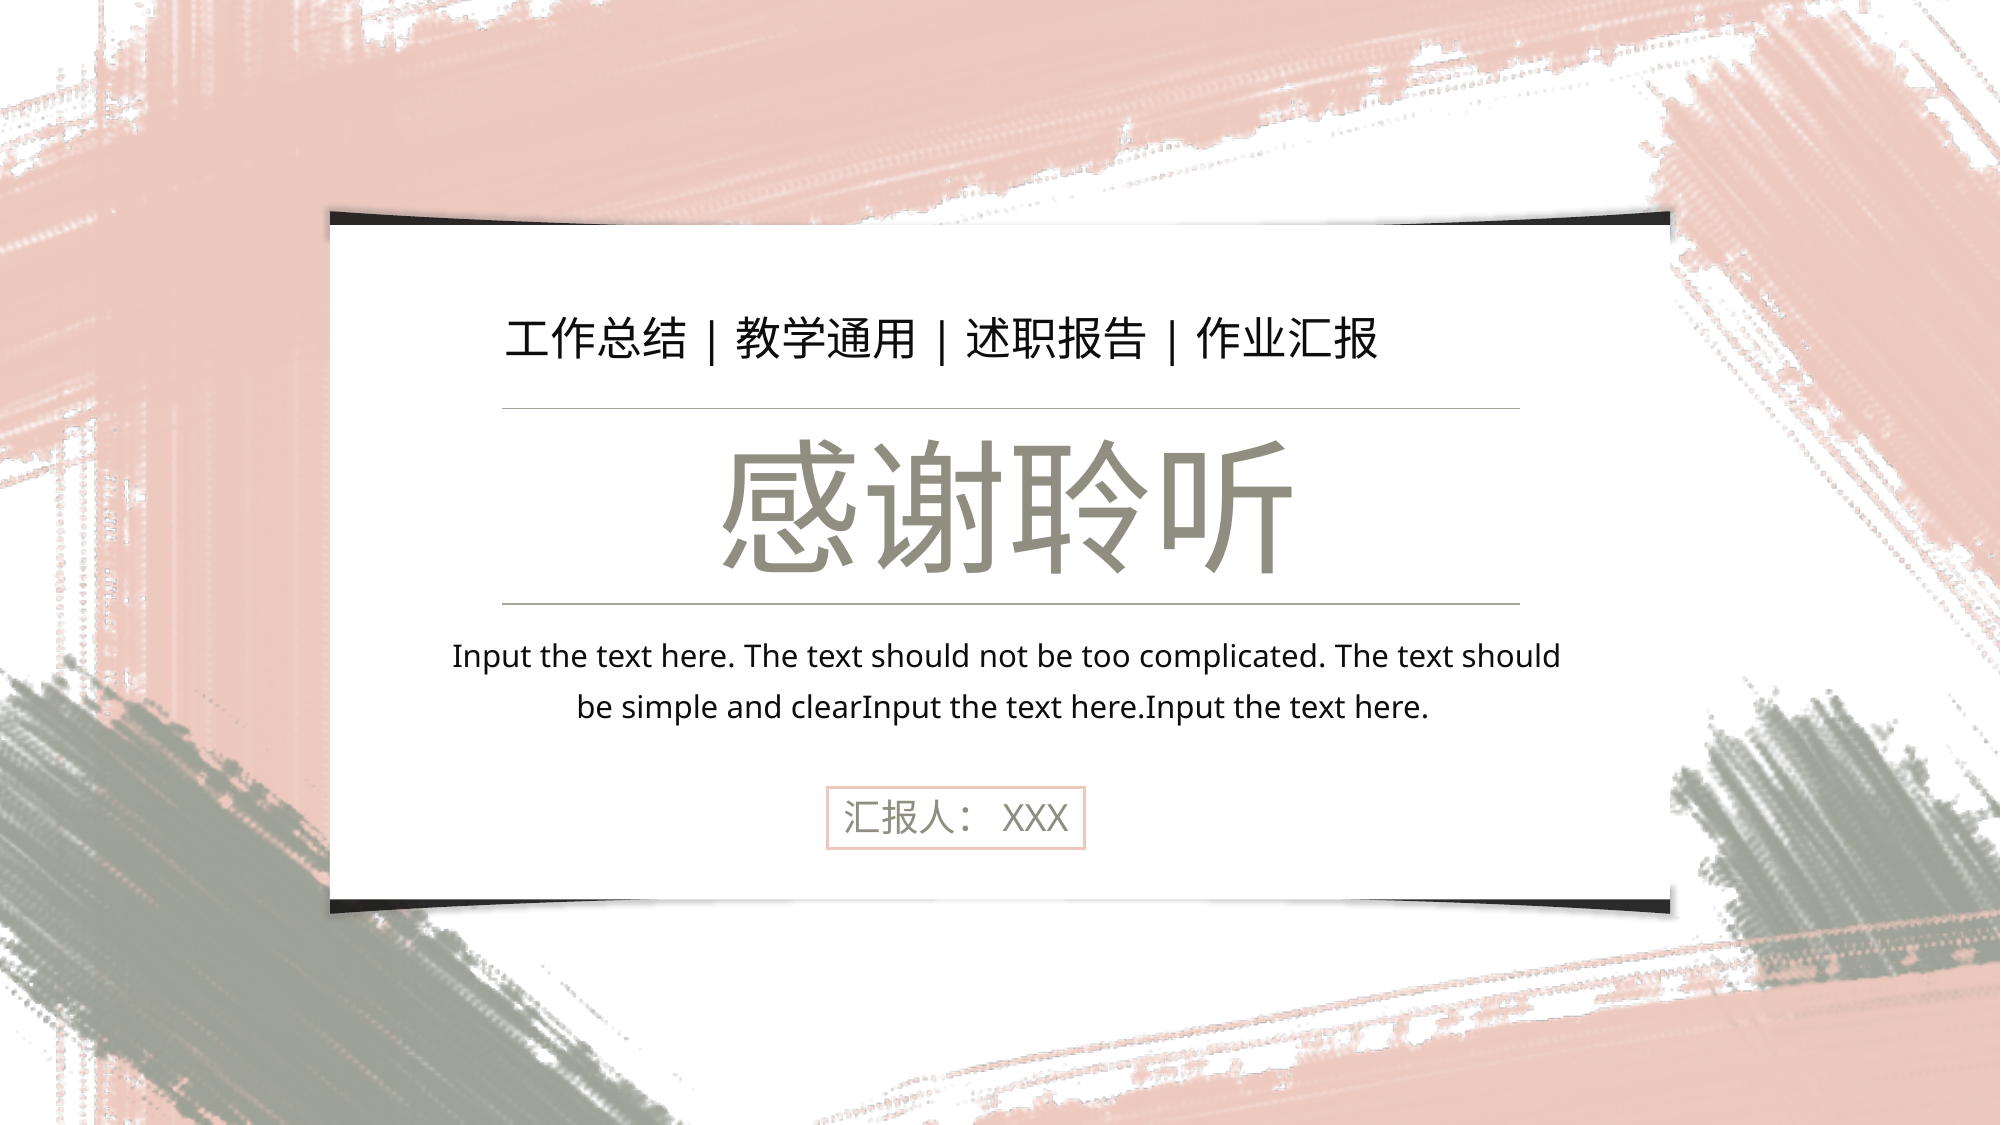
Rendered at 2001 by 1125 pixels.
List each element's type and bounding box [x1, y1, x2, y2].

picture [0, 0, 2000, 1125]
text_box [329, 211, 1670, 914]
